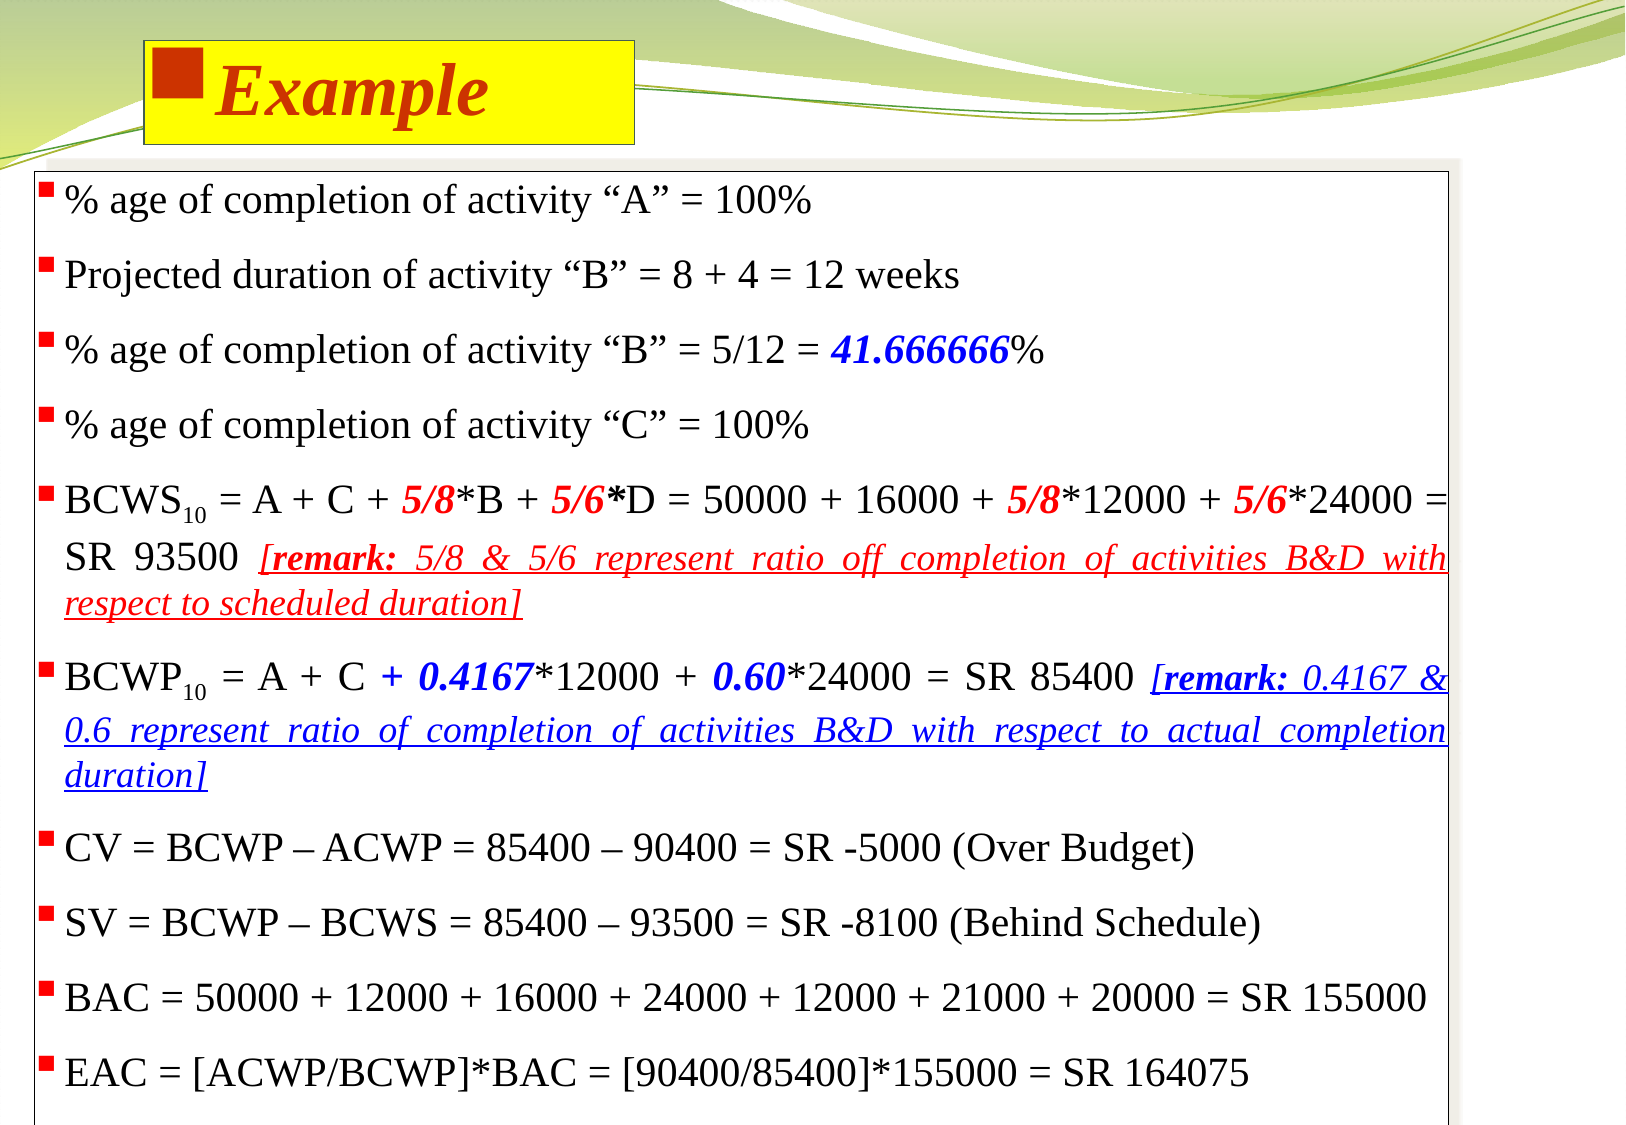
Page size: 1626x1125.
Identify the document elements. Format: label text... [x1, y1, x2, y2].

text_box Example [144, 40, 635, 145]
text_box % age of completion of activity “A” = 100% Projected duration of activity “B” = 8 + 4 = 12 weeks % age of completion of activity “B” = 5/12 = 41.666666% % age of completion of activity “C” = 100% BCWS10 = A + C + 5/8*B + 5/6*D = 50000 + 16000 + 5/8*12000 + 5/6*24000 = SR 93500 [remark: 5/8 & 5/6 represent ratio off completion of activities B&D with respect to scheduled duration] BCWP10 = A + C + 0.4167*12000 + 0.60*24000 = SR 85400 [remark: 0.4167 & 0.6 represent ratio of completion of activities B&D with respect to actual completion duration] CV = BCWP – ACWP = 85400 – 90400 = SR -5000 (Over Budget) SV = BCWP – BCWS = 85400 – 93500 = SR -8100 (Behind Schedule) BAC = 50000 + 12000 + 16000 + 24000 + 12000 + 21000 + 20000 = SR 155000 EAC = [ACWP/BCWP]*BAC = [90400/85400]*155000 = SR 164075 ETC = EAC – ACWP = 164075 – 90400 = SR 73675 [34, 171, 1449, 1125]
